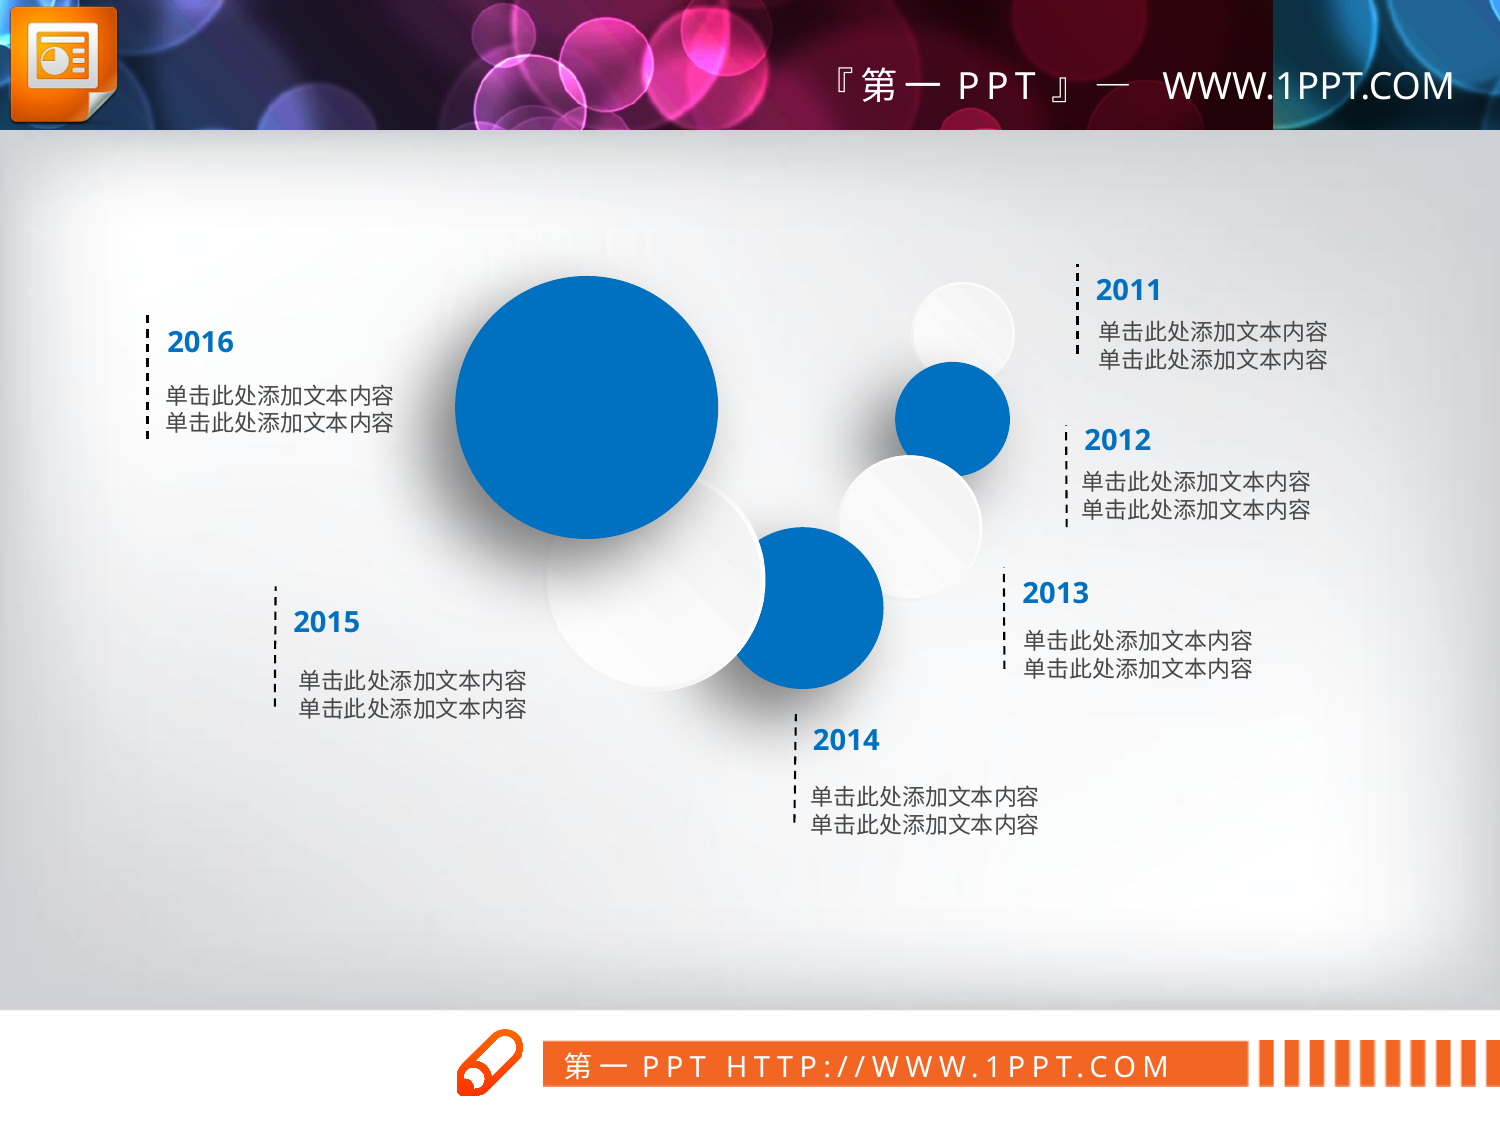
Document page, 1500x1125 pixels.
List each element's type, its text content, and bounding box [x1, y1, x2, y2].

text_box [911, 281, 1015, 386]
text_box 单击此处添加文本内容 单击此处添加文本内容 [1084, 310, 1344, 381]
text_box [895, 385, 1010, 465]
text_box [455, 275, 719, 529]
text_box 单击此处添加文本内容 单击此处添加文本内容 [283, 659, 544, 729]
text_box 2011 [1081, 264, 1178, 314]
text_box [769, 527, 884, 689]
text_box 2016 [152, 315, 250, 366]
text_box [836, 455, 983, 602]
text_box 单击此处添加文本内容 单击此处添加文本内容 [1009, 619, 1269, 690]
text_box 单击此处添加文本内容 单击此处添加文本内容 [150, 373, 411, 444]
text_box 2012 [1069, 413, 1167, 464]
text_box 2013 [1007, 567, 1105, 617]
text_box 2014 [798, 714, 895, 764]
picture [0, 0, 1500, 1012]
text_box 单击此处添加文本内容 单击此处添加文本内容 [1070, 460, 1327, 531]
picture [543, 1040, 1500, 1087]
text_box 单击此处添加文本内容 单击此处添加文本内容 [795, 775, 1056, 845]
text_box 2015 [280, 595, 376, 646]
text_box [542, 467, 766, 692]
